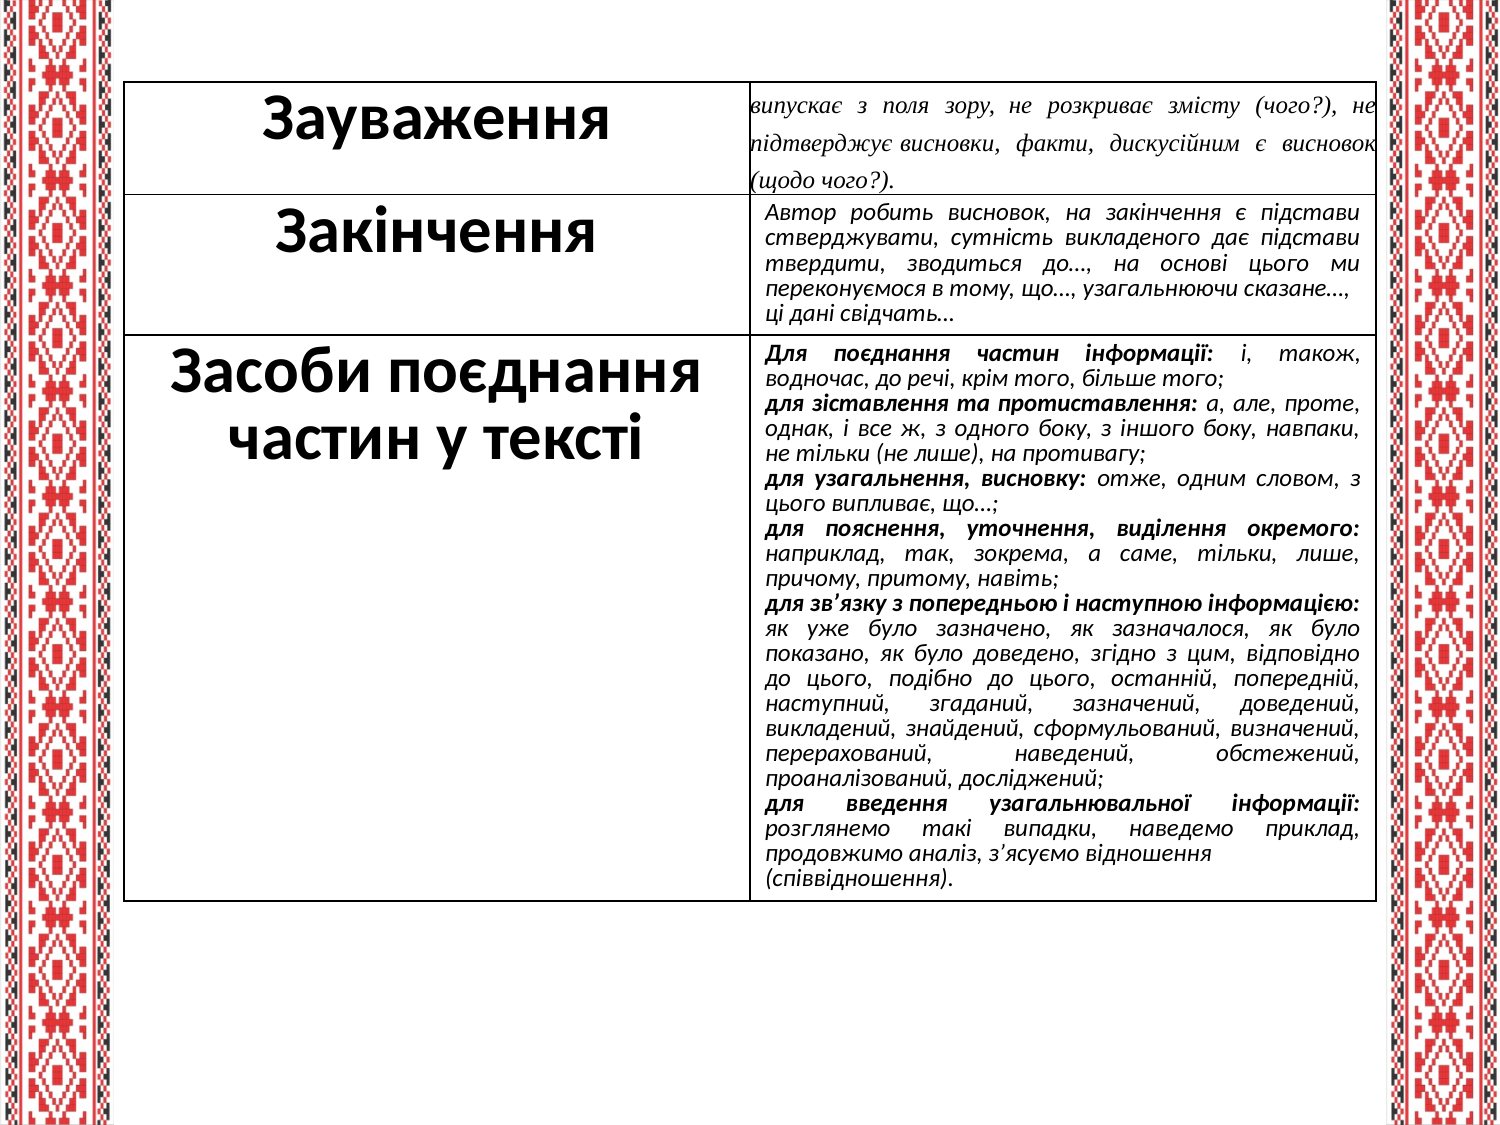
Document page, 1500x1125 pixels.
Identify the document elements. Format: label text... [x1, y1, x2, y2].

picture [880, 1, 1500, 1124]
table_header випускає з поля зору, не розкриває змісту (чого?), не підтверджує висновки, факти, дискусійним є висновок (щодо чого?). [751, 83, 1375, 194]
table_cell Засоби поєднання частин у тексті [125, 336, 749, 900]
table_cell Автор робить висновок, на закінчення є підстави стверджувати, сутність викладеного дає підстави твердити, зводиться до…, на основі цього ми переконуємося в тому, що…, узагальнюючи сказане…, ці дані свідчать… [751, 195, 1375, 334]
table_cell Для поєднання частин інформації: і, також, водночас, до речі, крім того, більше того; для зіставлення та протиставлення: а, але, проте, однак, і все ж, з одного боку, з іншого боку, навпаки, не тільки (не лише), на противагу; для узагальнення, висновку: отже, одним словом, з цього випливає, що…; для пояснення, уточнення, виділення окремого: наприклад, так, зокрема, а саме, тільки, лише, причому, притому, навіть; для зв’язку з попередньою і наступною інформацією: як уже було зазначено, як зазначалося, як було показано, як було доведено, згідно з цим, відповідно до цього, подібно до цього, останній, попередній, наступний, згаданий, зазначений, доведений, викладений, знайдений, сформульований, визначений, перерахований, наведений, обстежений, проаналізований, досліджений; для введення узагальнювальної інформації: розглянемо такі випадки, наведемо приклад, продовжимо аналіз, з’ясуємо відношення (співвідношення). [751, 336, 1375, 900]
picture [0, 1, 620, 1124]
table_cell Закінчення [125, 195, 749, 334]
table_header Зауваження [125, 83, 749, 194]
